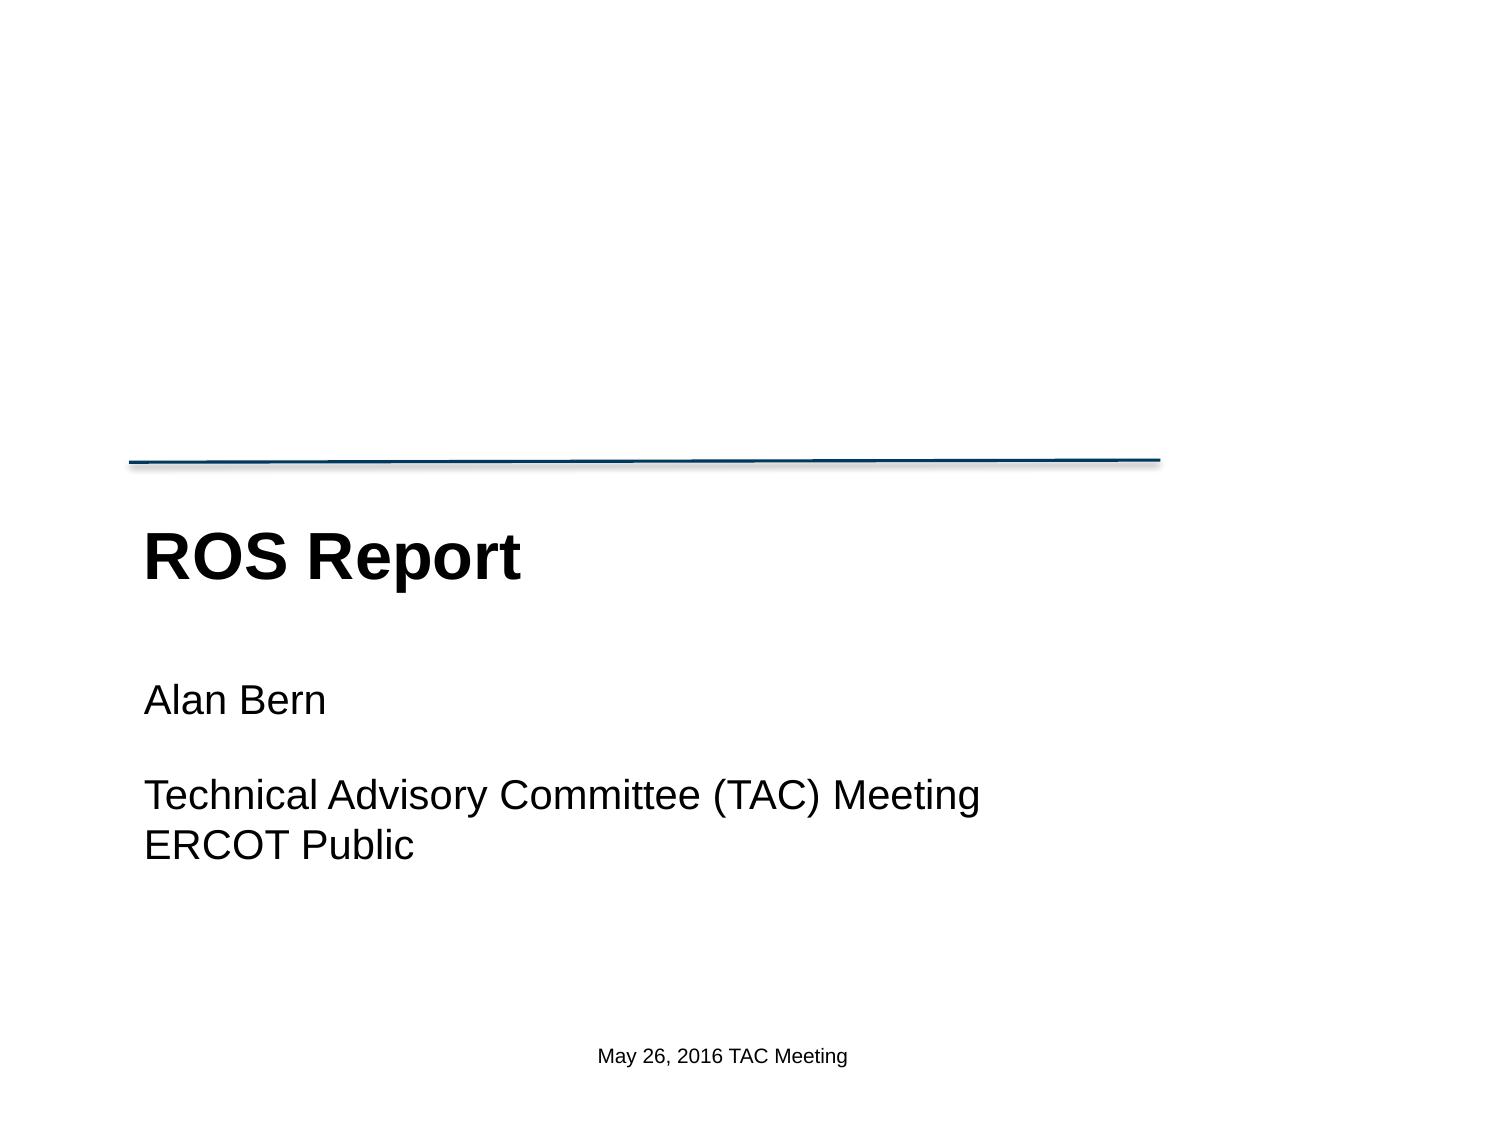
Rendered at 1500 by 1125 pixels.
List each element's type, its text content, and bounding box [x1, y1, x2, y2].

footer May 26, 2016 TAC Meeting [99, 1025, 863, 1085]
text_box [128, 459, 1367, 890]
